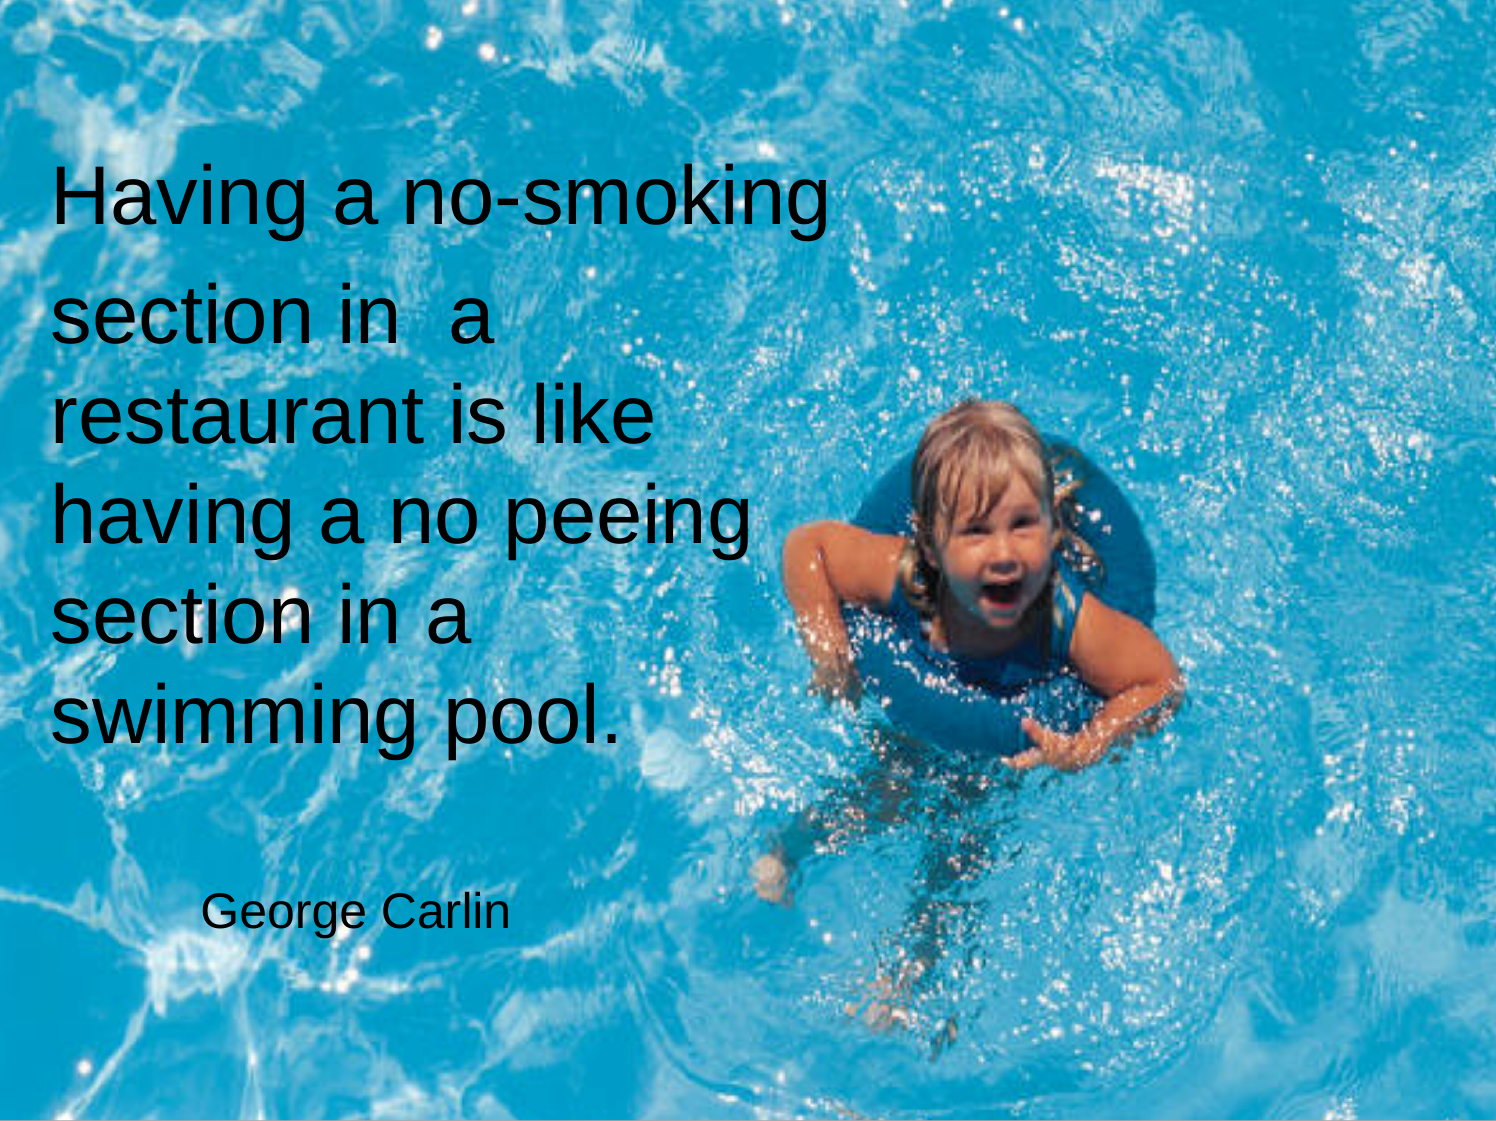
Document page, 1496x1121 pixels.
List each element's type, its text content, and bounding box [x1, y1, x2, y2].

text_box [0, 0, 1496, 1121]
text_box Having a no-smoking section in a restaurant is like having a no peeing section in a swimming pool. [48, 154, 848, 742]
text_box George Carlin [198, 885, 522, 940]
